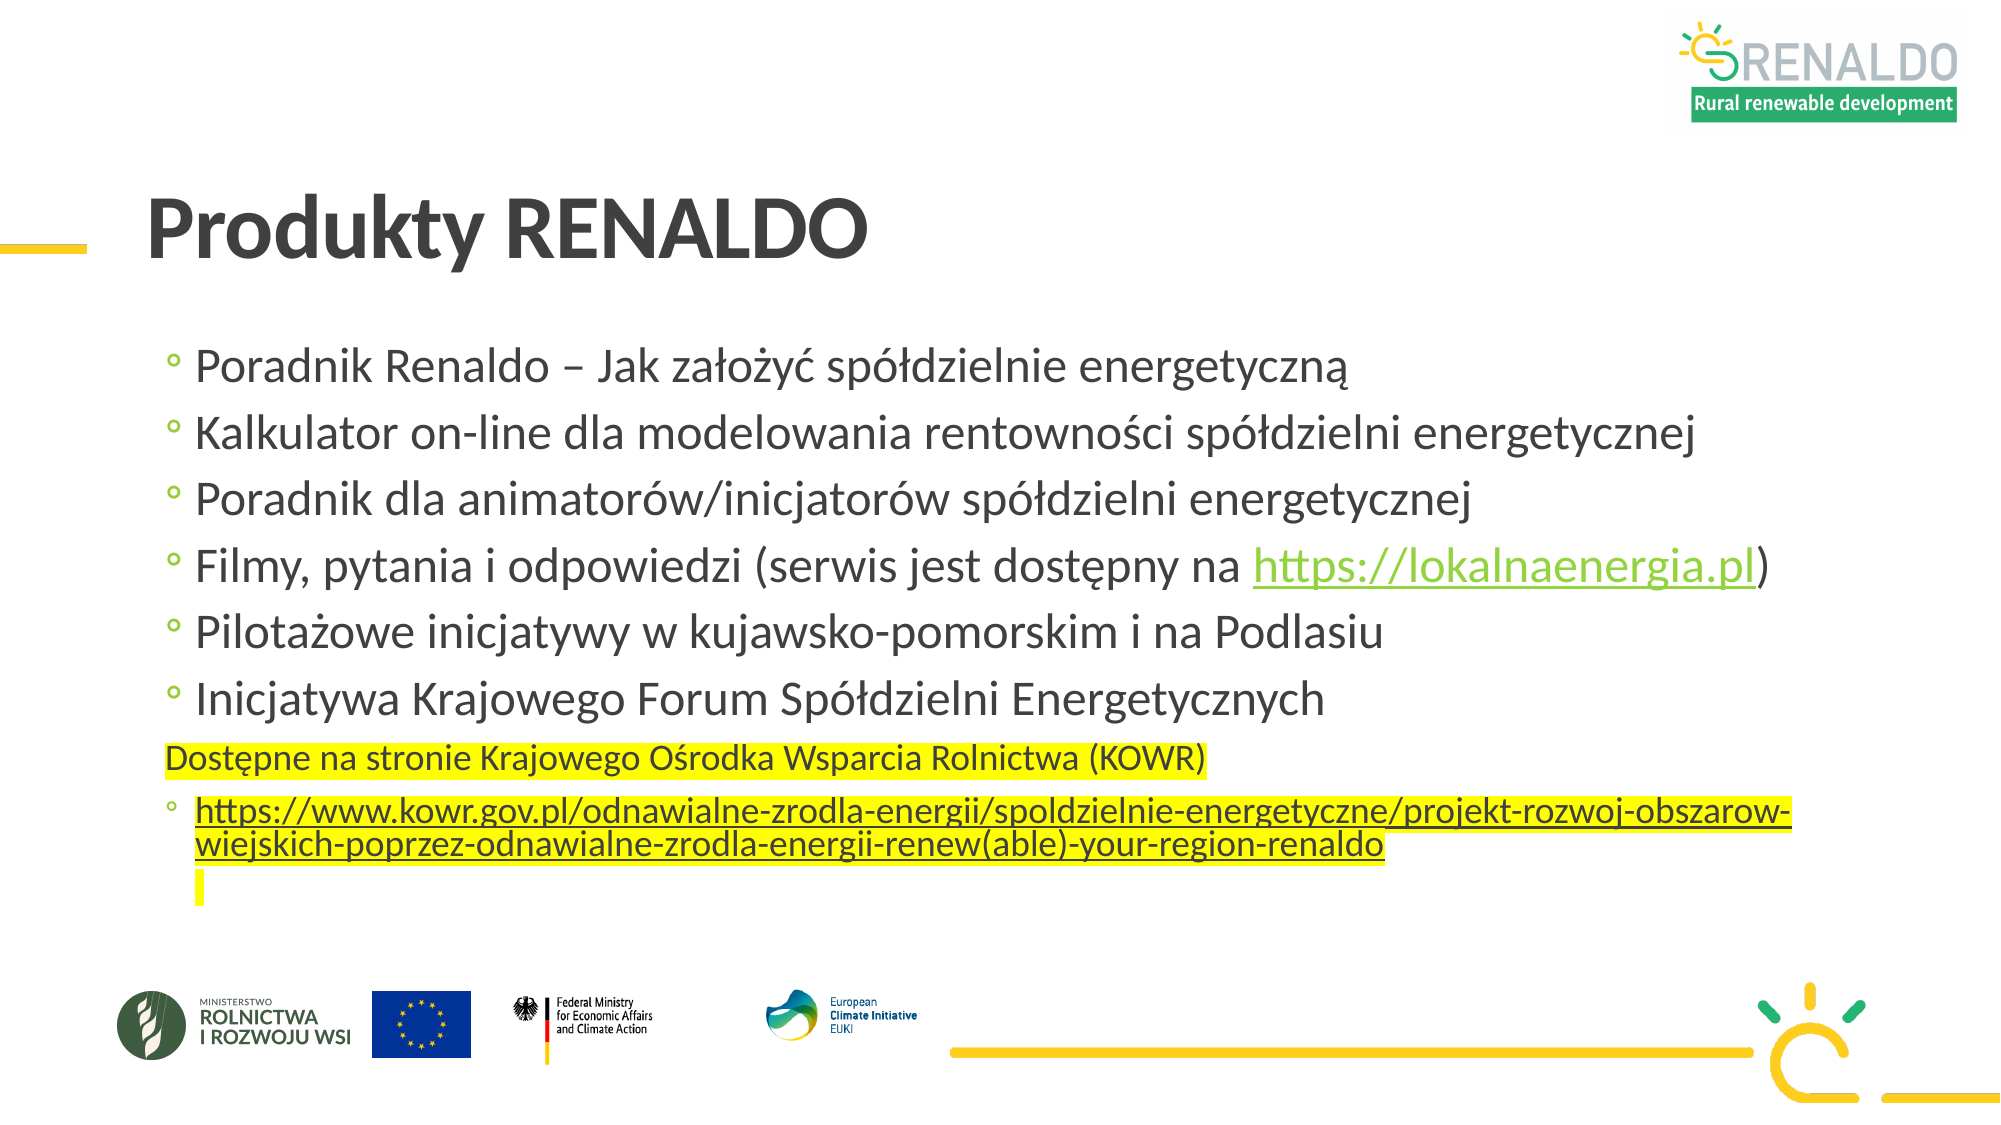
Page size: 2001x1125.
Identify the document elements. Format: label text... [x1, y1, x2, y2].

picture [1782, 76, 1970, 135]
title Produkty RENALDO [131, 47, 1782, 285]
picture [117, 991, 350, 1060]
text_box [229, 0, 2000, 74]
picture [487, 939, 942, 1091]
list Poradnik Renaldo – Jak założyć spółdzielnie energetyczną Kalkulator on-line dla modelowania rentowności spółdzielni energetycznej Poradnik dla animatorów/inicjatorów spółdzielni energetycznej Filmy, pytania i odpowiedzi (serwis jest dostępny na https://lokalnaenergia.pl) Pilotażowe inicjatywy w kujawsko-pomorskim i na Podlasiu Inicjatywa Krajowego Forum Spółdzielni Energetycznych Dostępne na stronie Krajowego Ośrodka Wsparcia Rolnictwa (KOWR) https://www.kowr.gov.pl/odnawialne-zrodla-energii/spoldzielnie-energetyczne/projekt-rozwoj-obszarow-wiejskich-poprzez-odnawialne-zrodla-energii-renew(able)-your-region-renaldo [131, 332, 1812, 923]
picture [372, 991, 471, 1058]
